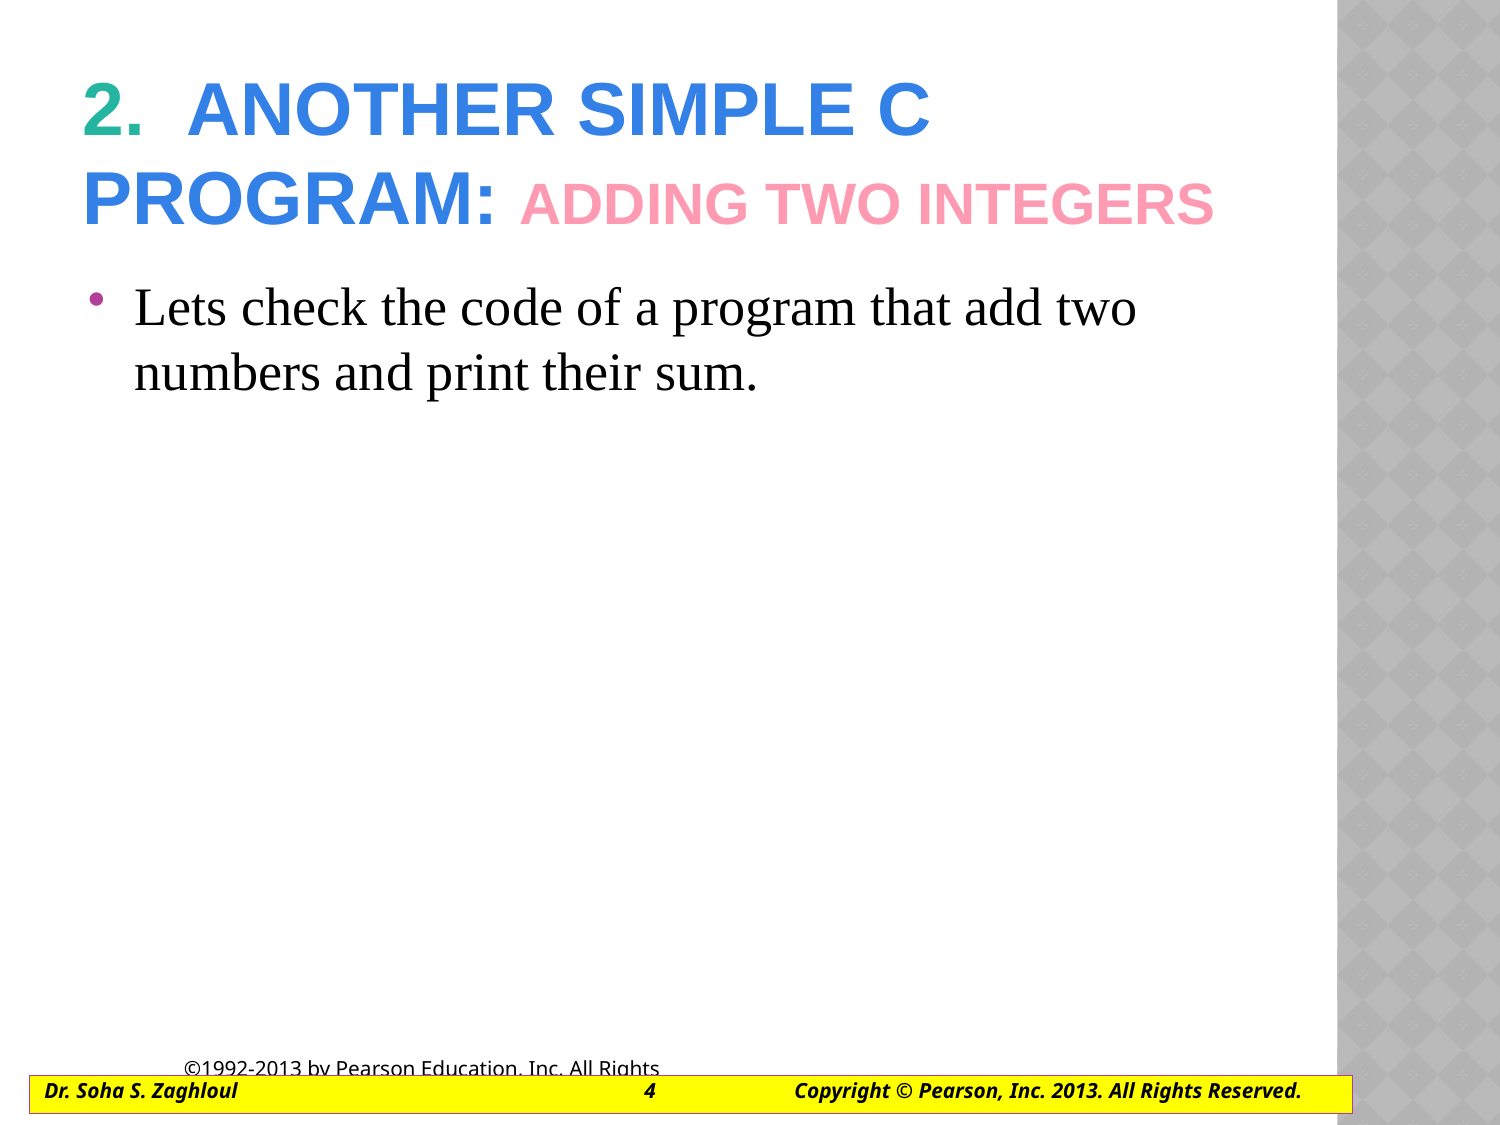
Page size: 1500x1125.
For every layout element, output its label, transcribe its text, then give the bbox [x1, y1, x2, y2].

title 2. Another Simple C Program: Adding Two Integers [75, 52, 1263, 240]
text_box Dr. Soha S. Zaghloul 4 Copyright © Pearson, Inc. 2013. All Rights Reserved. [29, 1075, 1353, 1114]
list Lets check the code of a program that add two numbers and print their sum. [75, 264, 1263, 1059]
